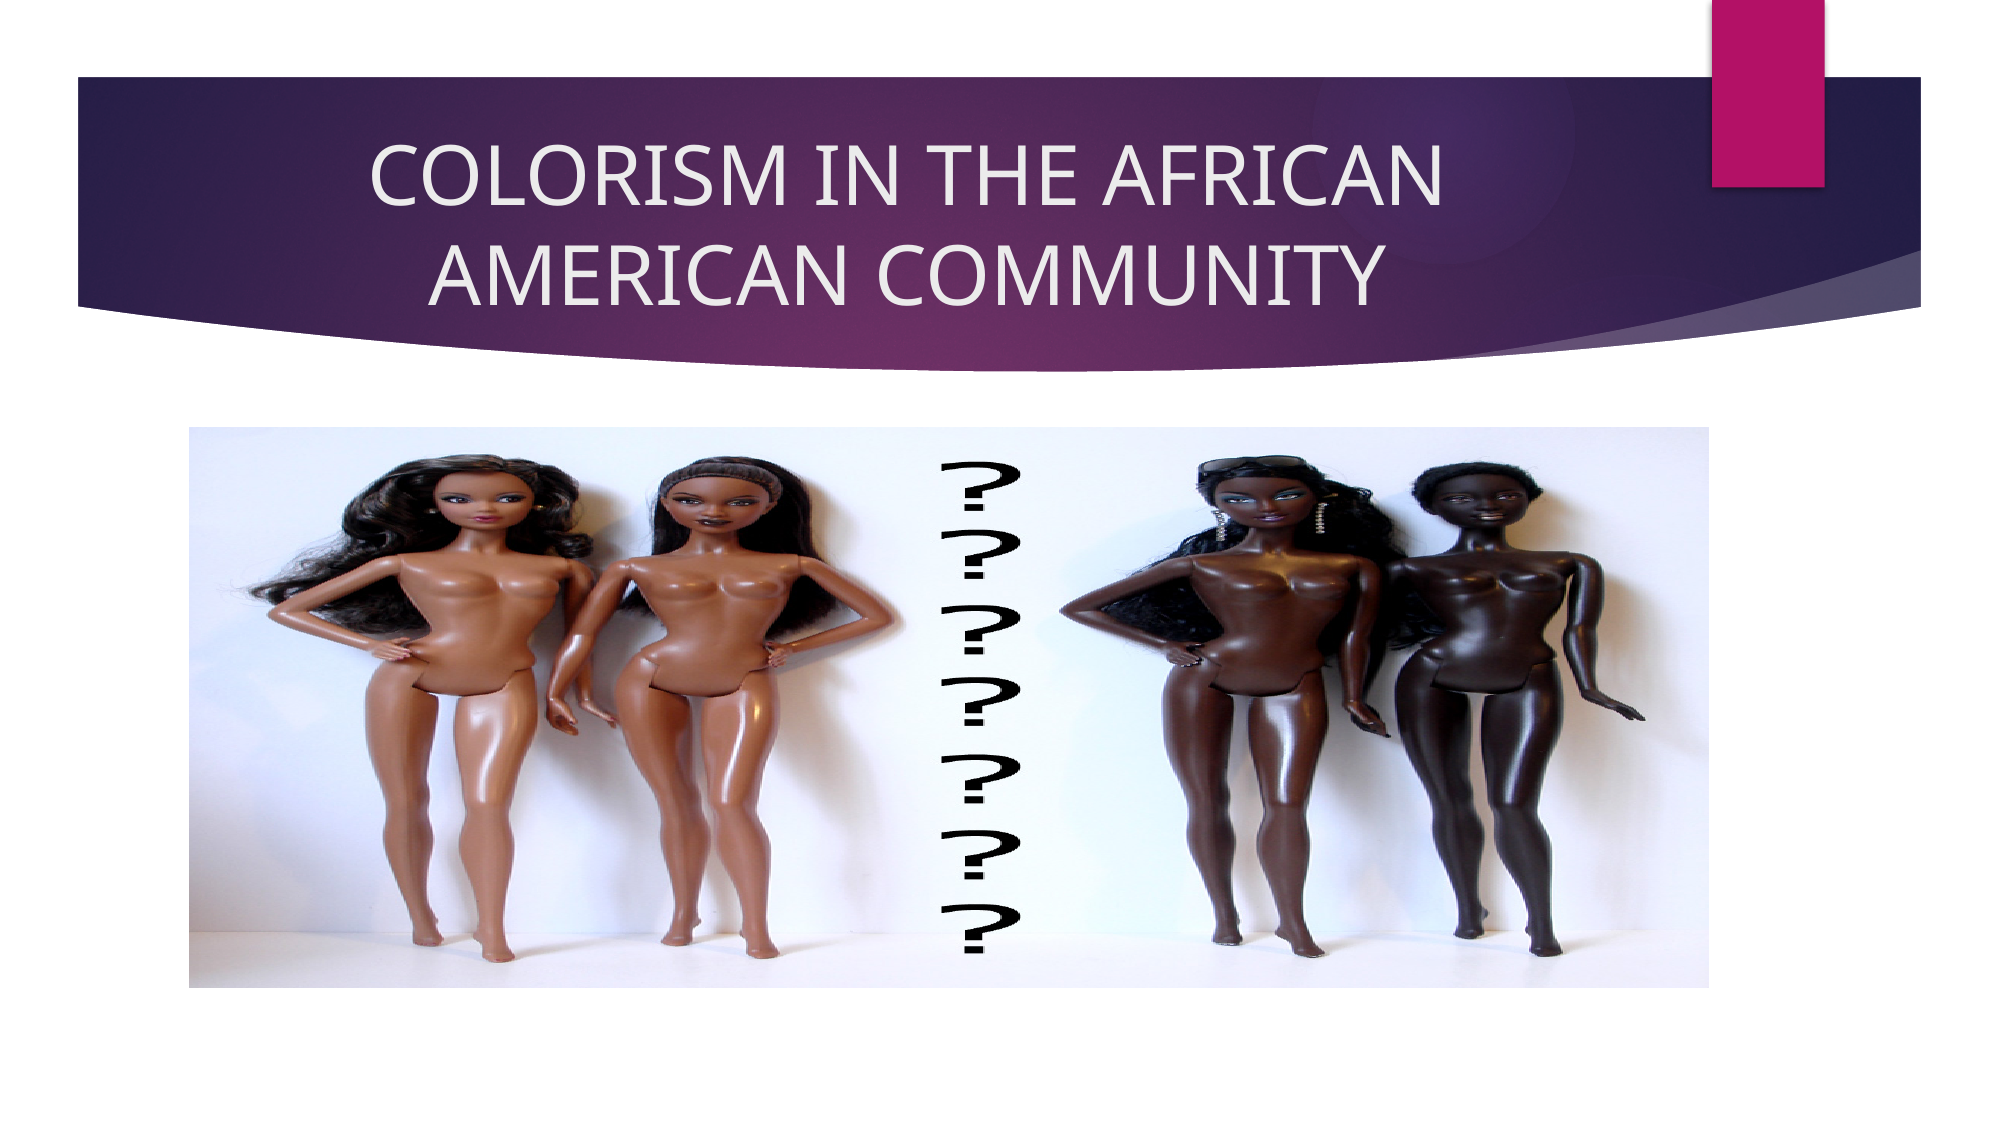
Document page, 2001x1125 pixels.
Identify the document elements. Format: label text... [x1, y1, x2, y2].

title COLORISM IN THE AFRICAN AMERICAN COMMUNITY [189, 91, 1627, 354]
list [189, 426, 1710, 988]
